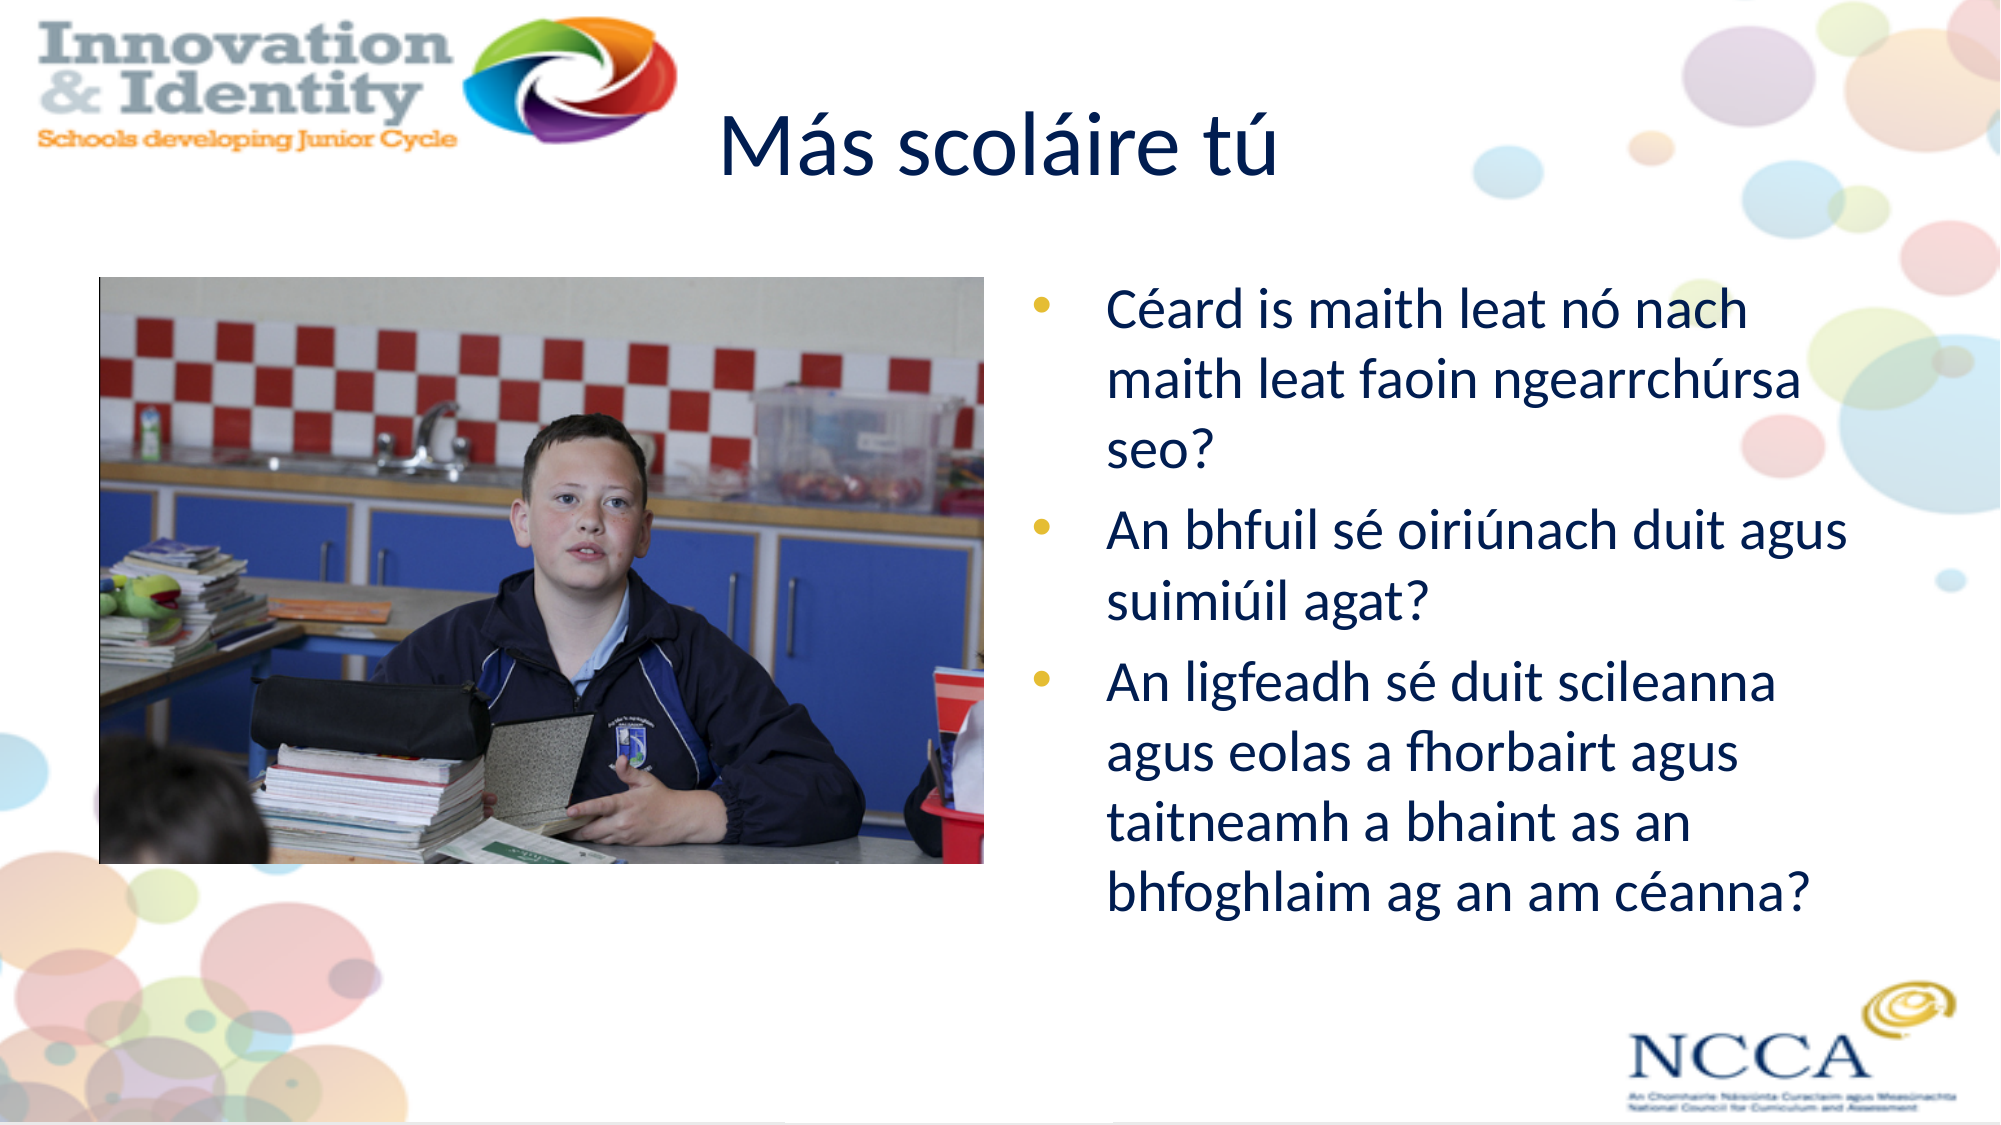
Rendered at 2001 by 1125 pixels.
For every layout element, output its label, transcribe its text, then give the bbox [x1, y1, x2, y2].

list Céard is maith leat nó nach maith leat faoin ngearrchúrsa seo? An bhfuil sé oiriúnach duit agus suimiúil agat? An ligfeadh sé duit scileanna agus eolas a fhorbairt agus taitneamh a bhaint as an bhfoghlaim ag an am céanna? [1016, 262, 1900, 1005]
picture [0, 0, 2001, 1125]
title Más scoláire tú [99, 45, 1900, 233]
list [99, 277, 984, 865]
